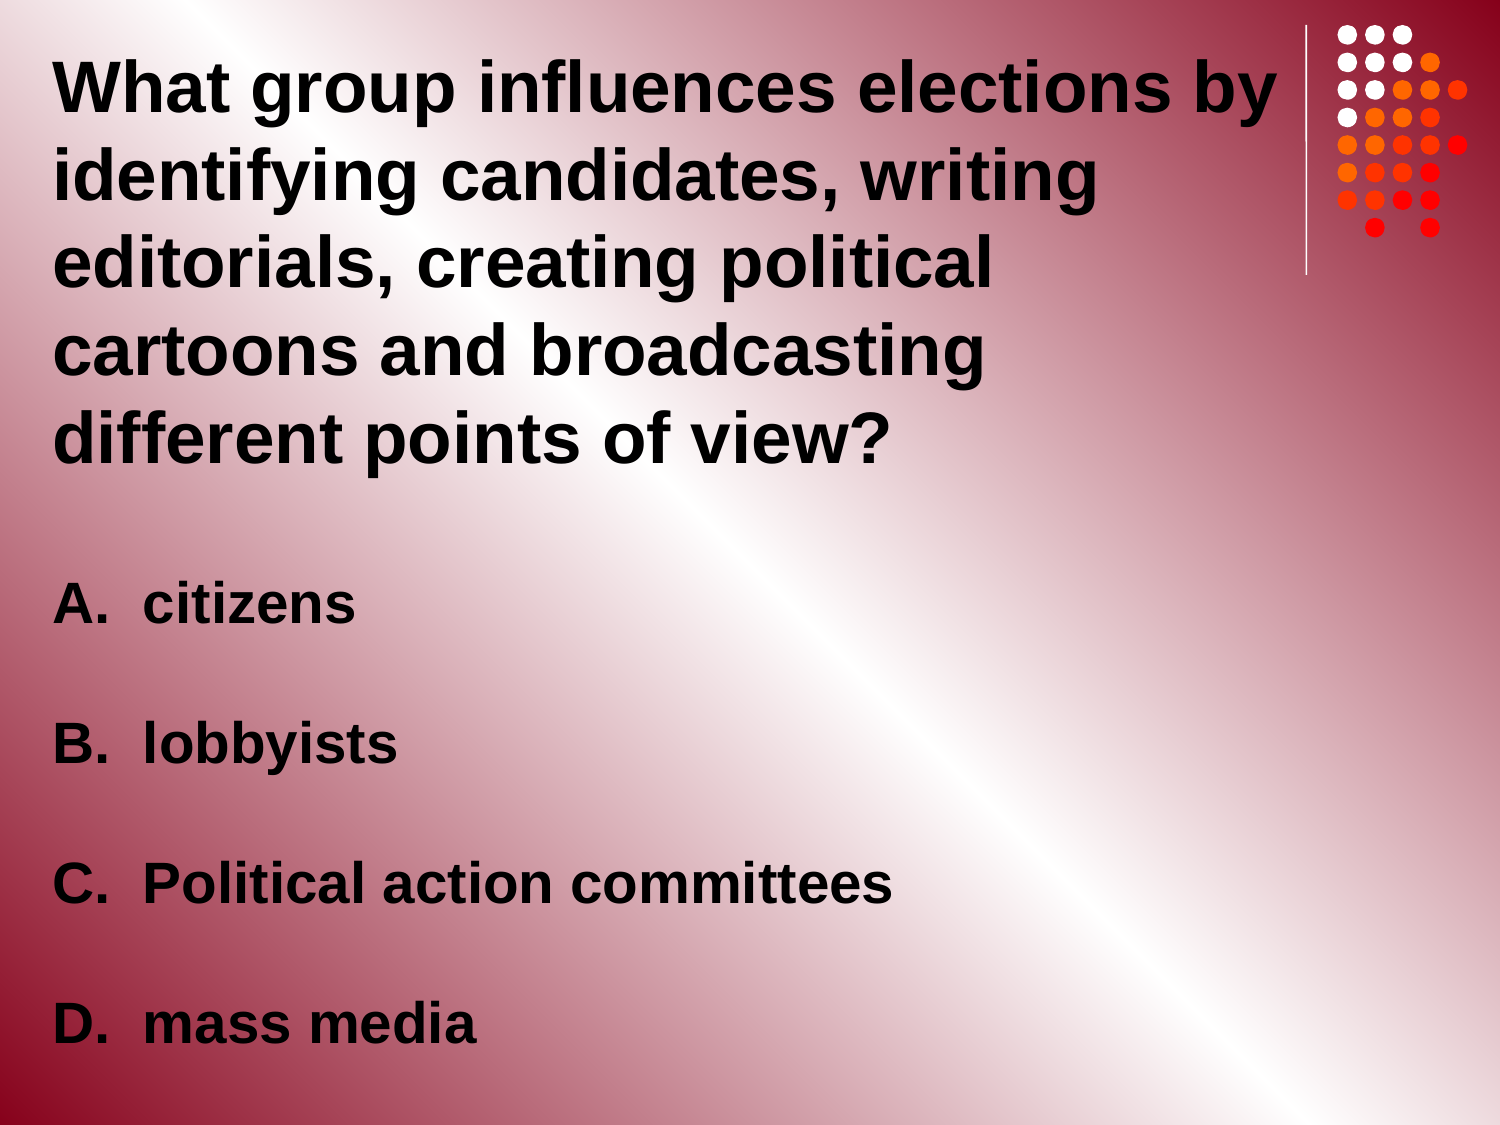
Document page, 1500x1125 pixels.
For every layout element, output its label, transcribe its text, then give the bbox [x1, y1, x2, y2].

text_box What group influences elections by identifying candidates, writing editorials, creating political cartoons and broadcasting different points of view? A. citizens B. lobbyists C. Political action committees D. mass media [37, 937, 1313, 1125]
